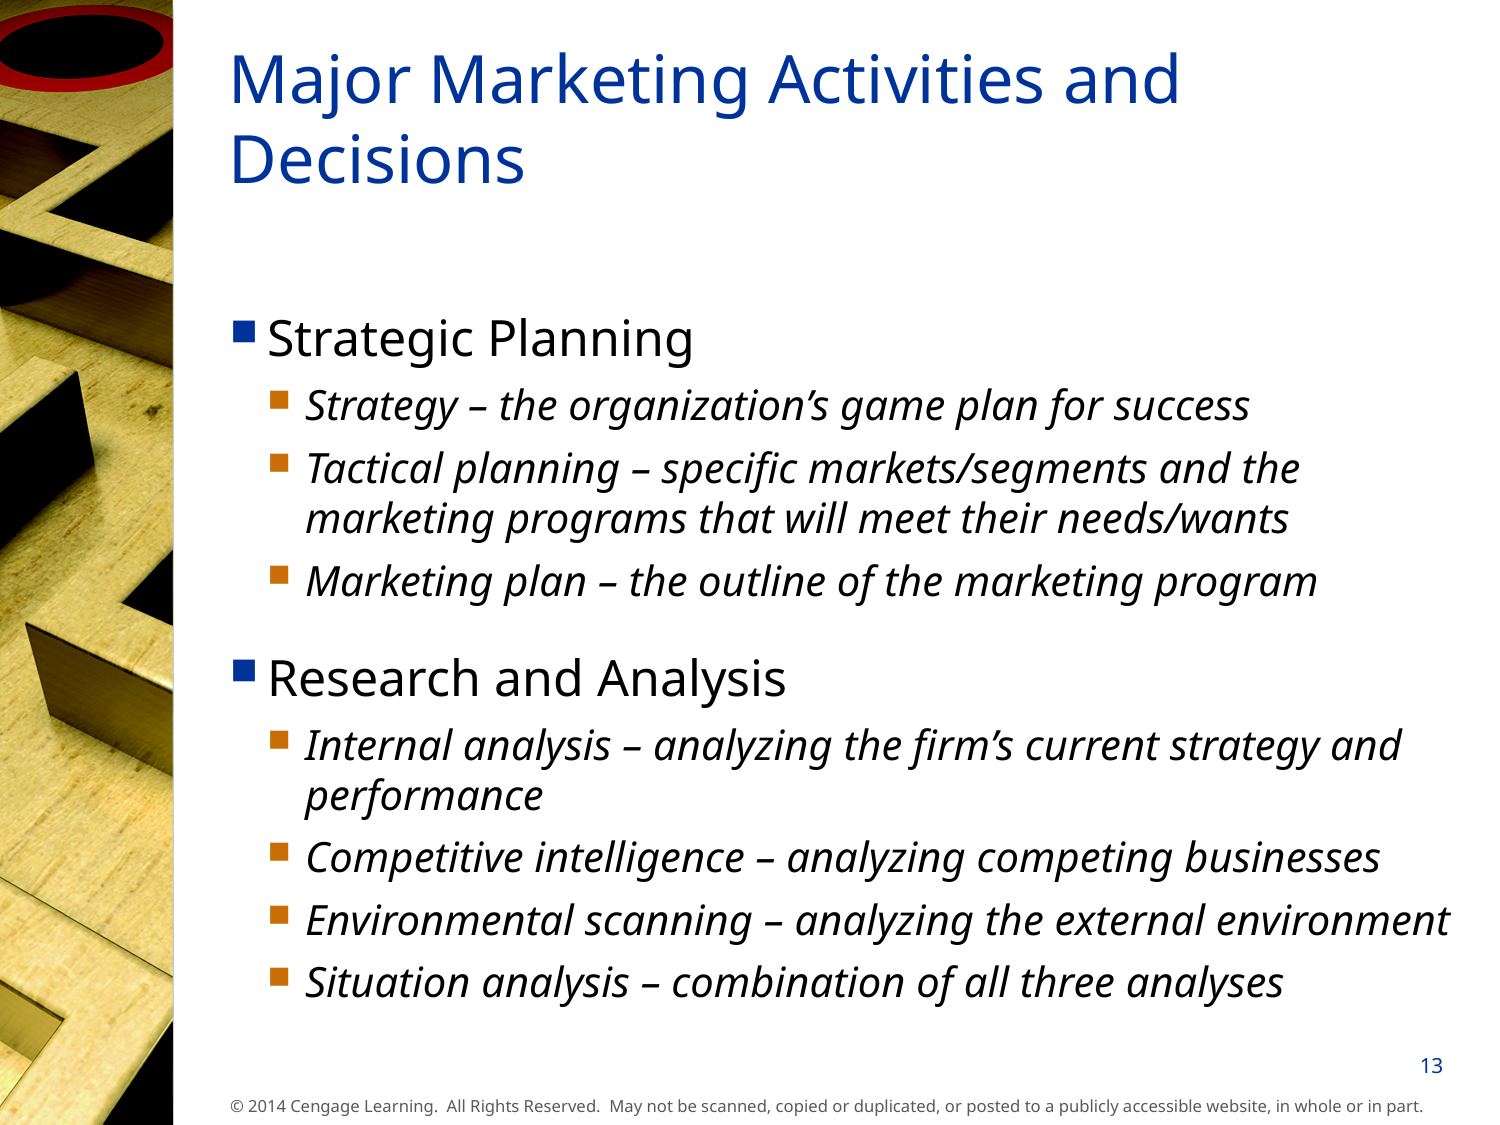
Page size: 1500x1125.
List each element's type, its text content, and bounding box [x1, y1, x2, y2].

list Strategic Planning Strategy – the organization’s game plan for success Tactical planning – specific markets/segments and the marketing programs that will meet their needs/wants Marketing plan – the outline of the marketing program Research and Analysis Internal analysis – analyzing the firm’s current strategy and performance Competitive intelligence – analyzing competing businesses Environmental scanning – analyzing the external environment Situation analysis – combination of all three analyses [215, 212, 1478, 981]
picture [0, 0, 174, 1125]
slide_number 13 [1386, 1037, 1478, 1097]
title Major Marketing Activities and Decisions [213, 29, 1454, 213]
